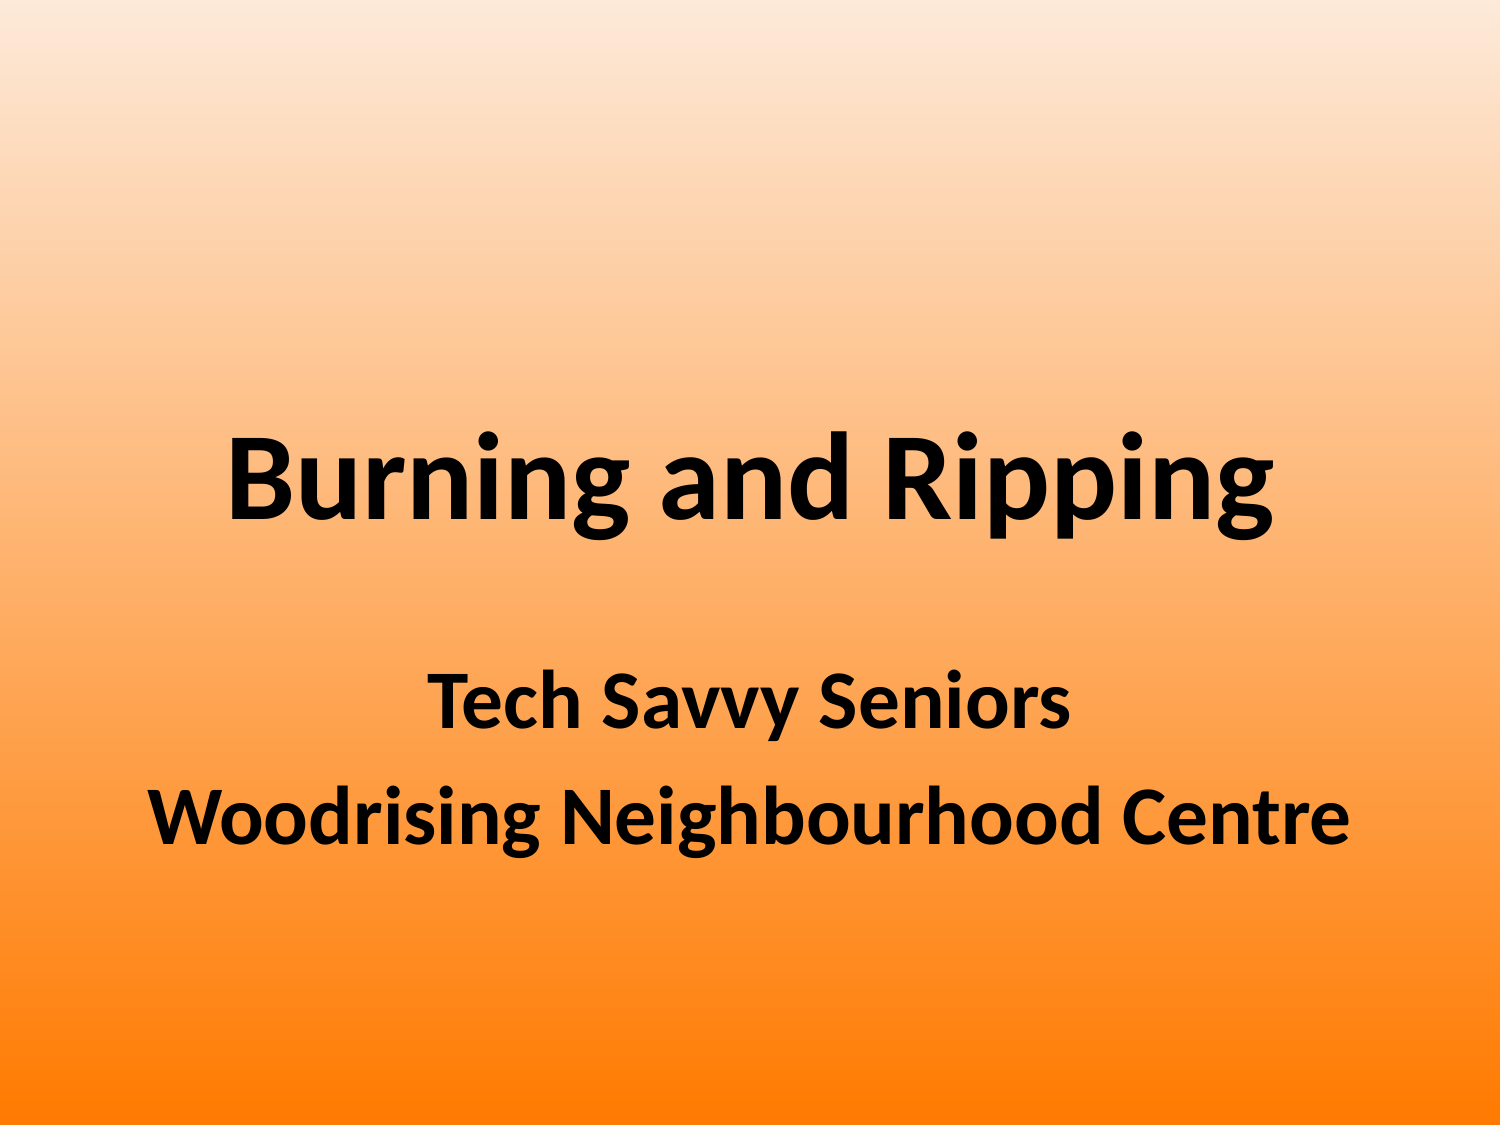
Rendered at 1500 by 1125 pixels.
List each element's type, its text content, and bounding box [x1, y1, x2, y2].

subtitle Tech Savvy Seniors Woodrising Neighbourhood Centre [75, 637, 1425, 925]
title Burning and Ripping [112, 349, 1388, 591]
